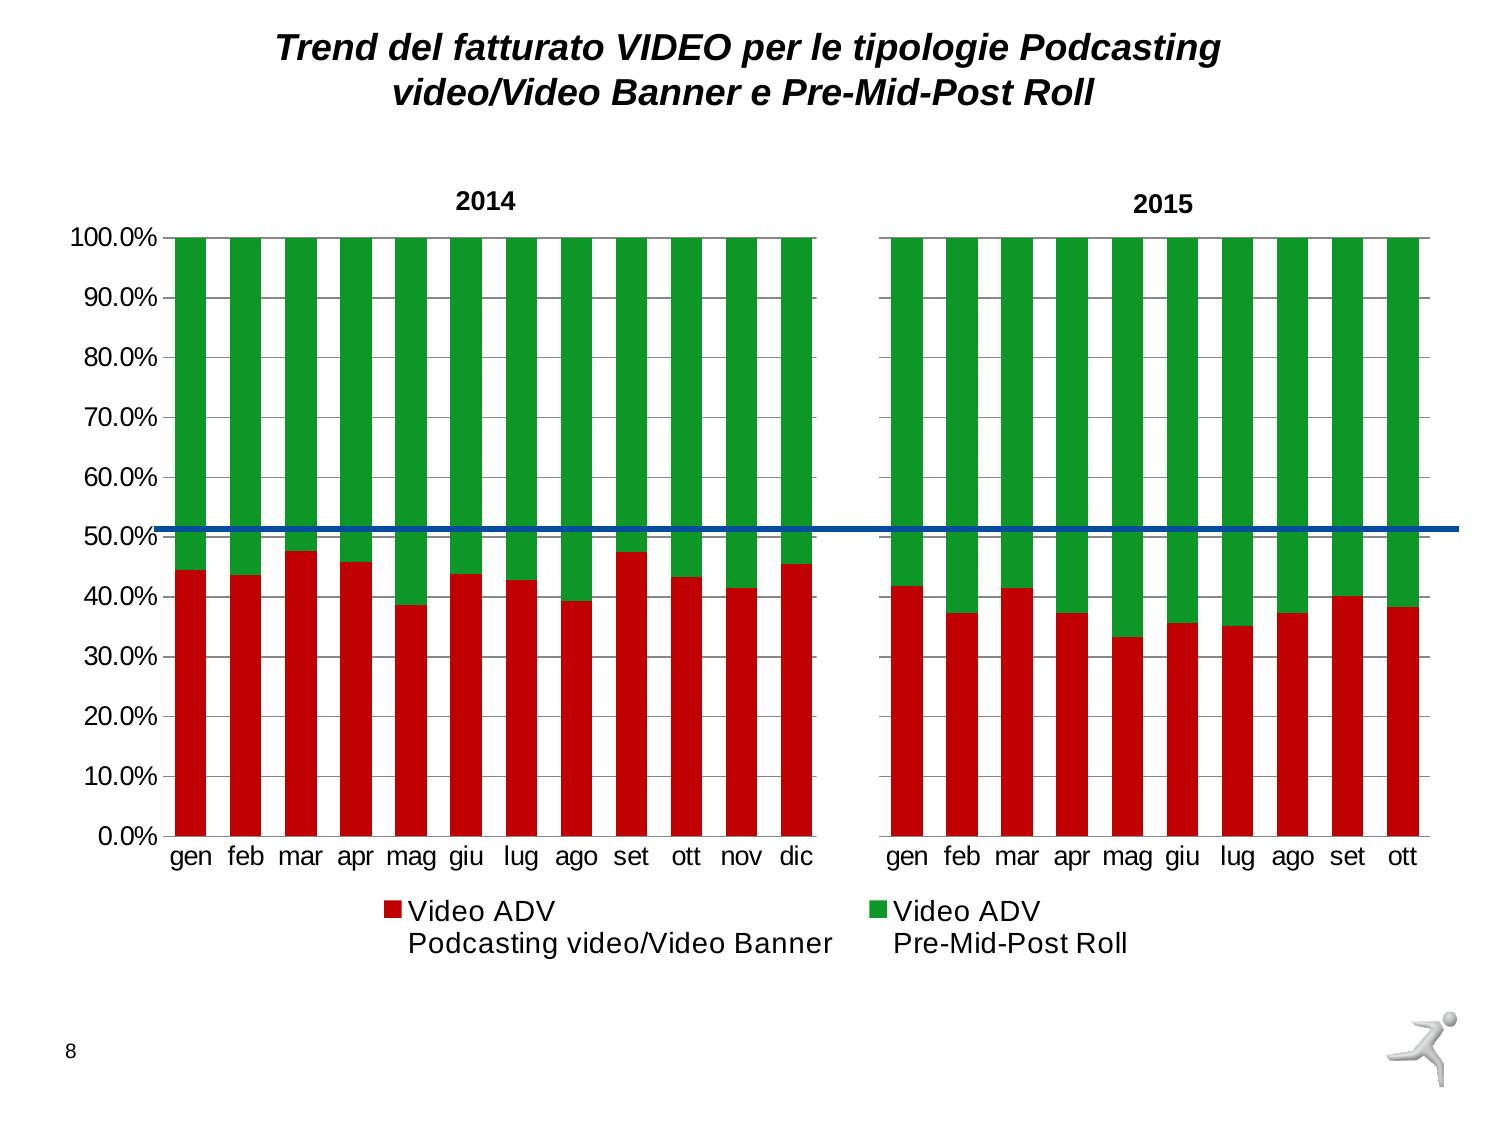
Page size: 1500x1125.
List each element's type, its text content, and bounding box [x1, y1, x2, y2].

picture [1366, 990, 1476, 1109]
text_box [41, 176, 1459, 977]
text_box Trend del fatturato VIDEO per le tipologie Podcasting video/Video Banner e Pre-Mid-Post Roll [194, 15, 1303, 121]
